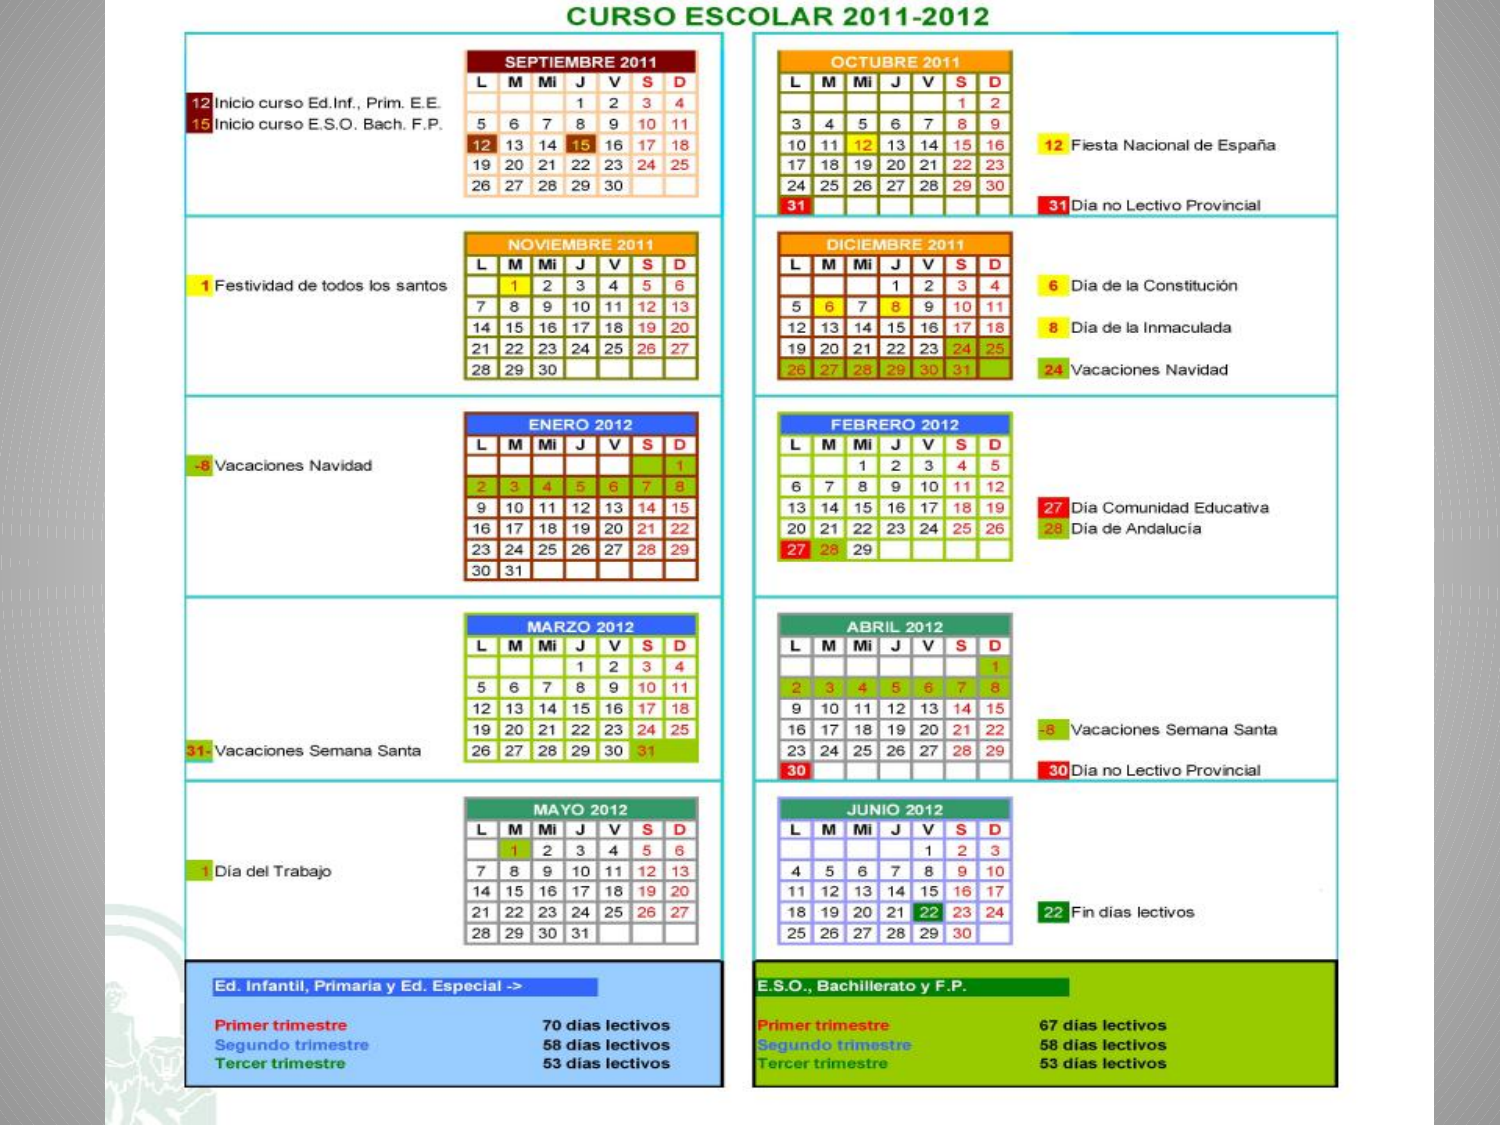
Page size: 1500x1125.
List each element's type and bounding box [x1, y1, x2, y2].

picture [105, 0, 1434, 1125]
